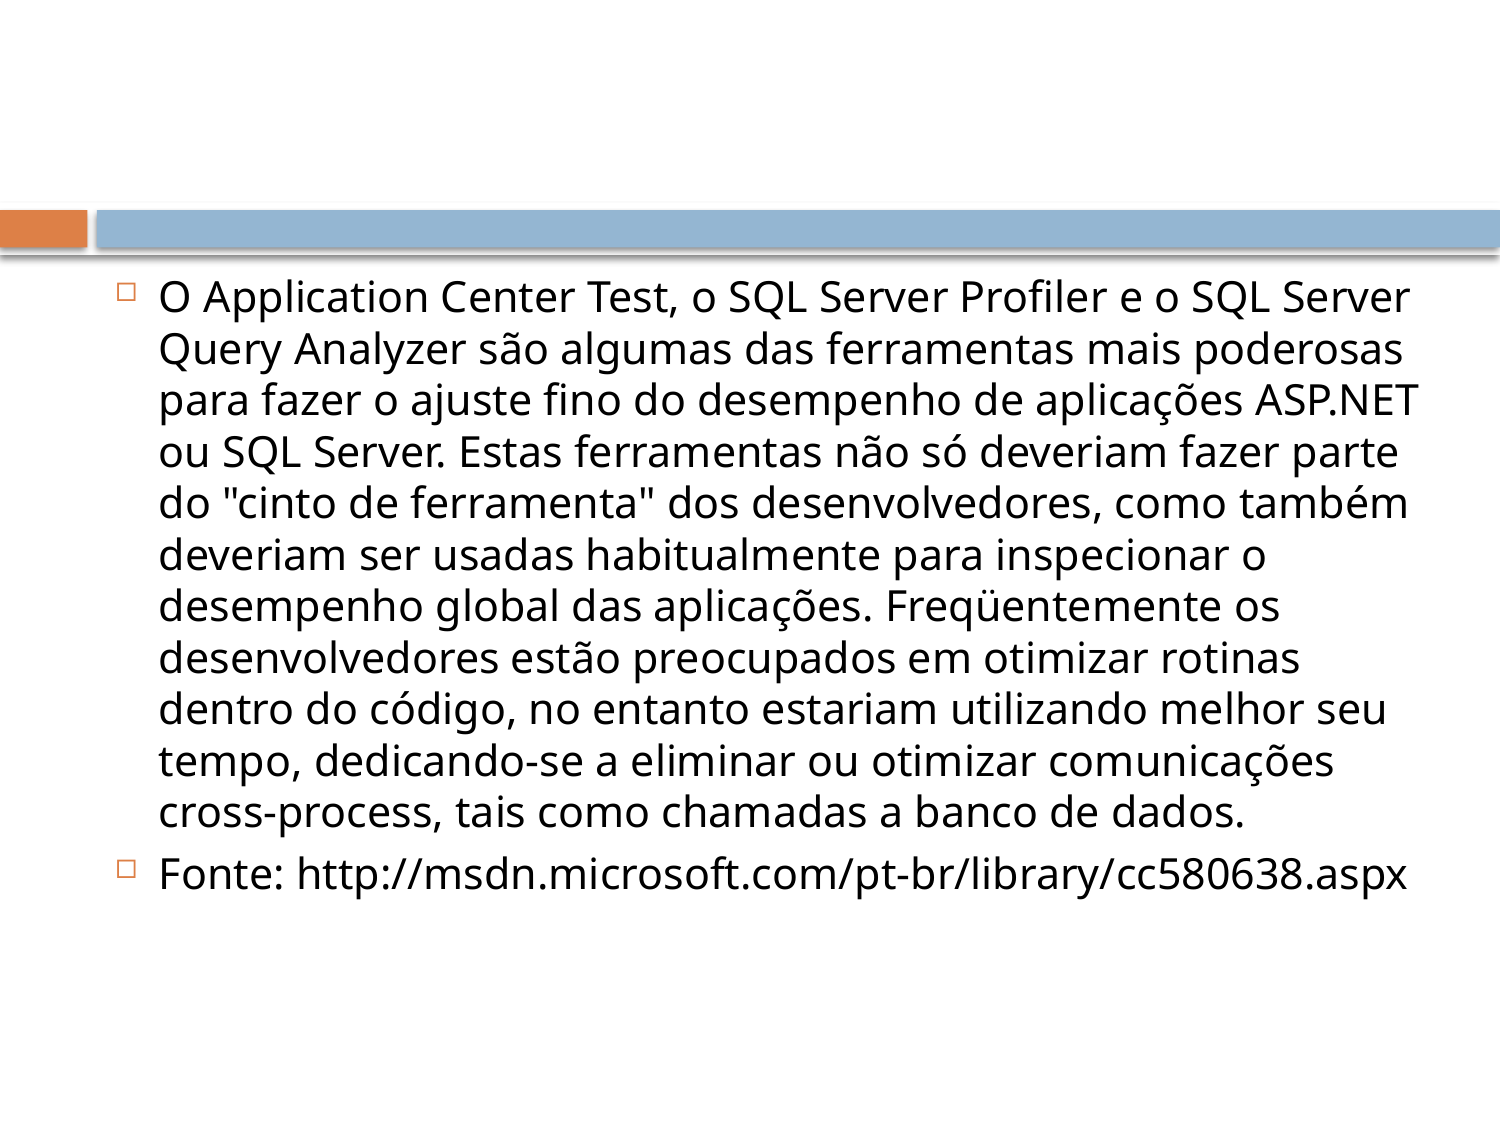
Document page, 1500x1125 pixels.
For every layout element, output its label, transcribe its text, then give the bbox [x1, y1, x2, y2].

list O Application Center Test, o SQL Server Profiler e o SQL Server Query Analyzer são algumas das ferramentas mais poderosas para fazer o ajuste fino do desempenho de aplicações ASP.NET ou SQL Server. Estas ferramentas não só deveriam fazer parte do "cinto de ferramenta" dos desenvolvedores, como também deveriam ser usadas habitualmente para inspecionar o desempenho global das aplicações. Freqüentemente os desenvolvedores estão preocupados em otimizar rotinas dentro do código, no entanto estariam utilizando melhor seu tempo, dedicando-se a eliminar ou otimizar comunicações cross-process, tais como chamadas a banco de dados. Fonte: http://msdn.microsoft.com/pt-br/library/cc580638.aspx [100, 262, 1438, 1000]
